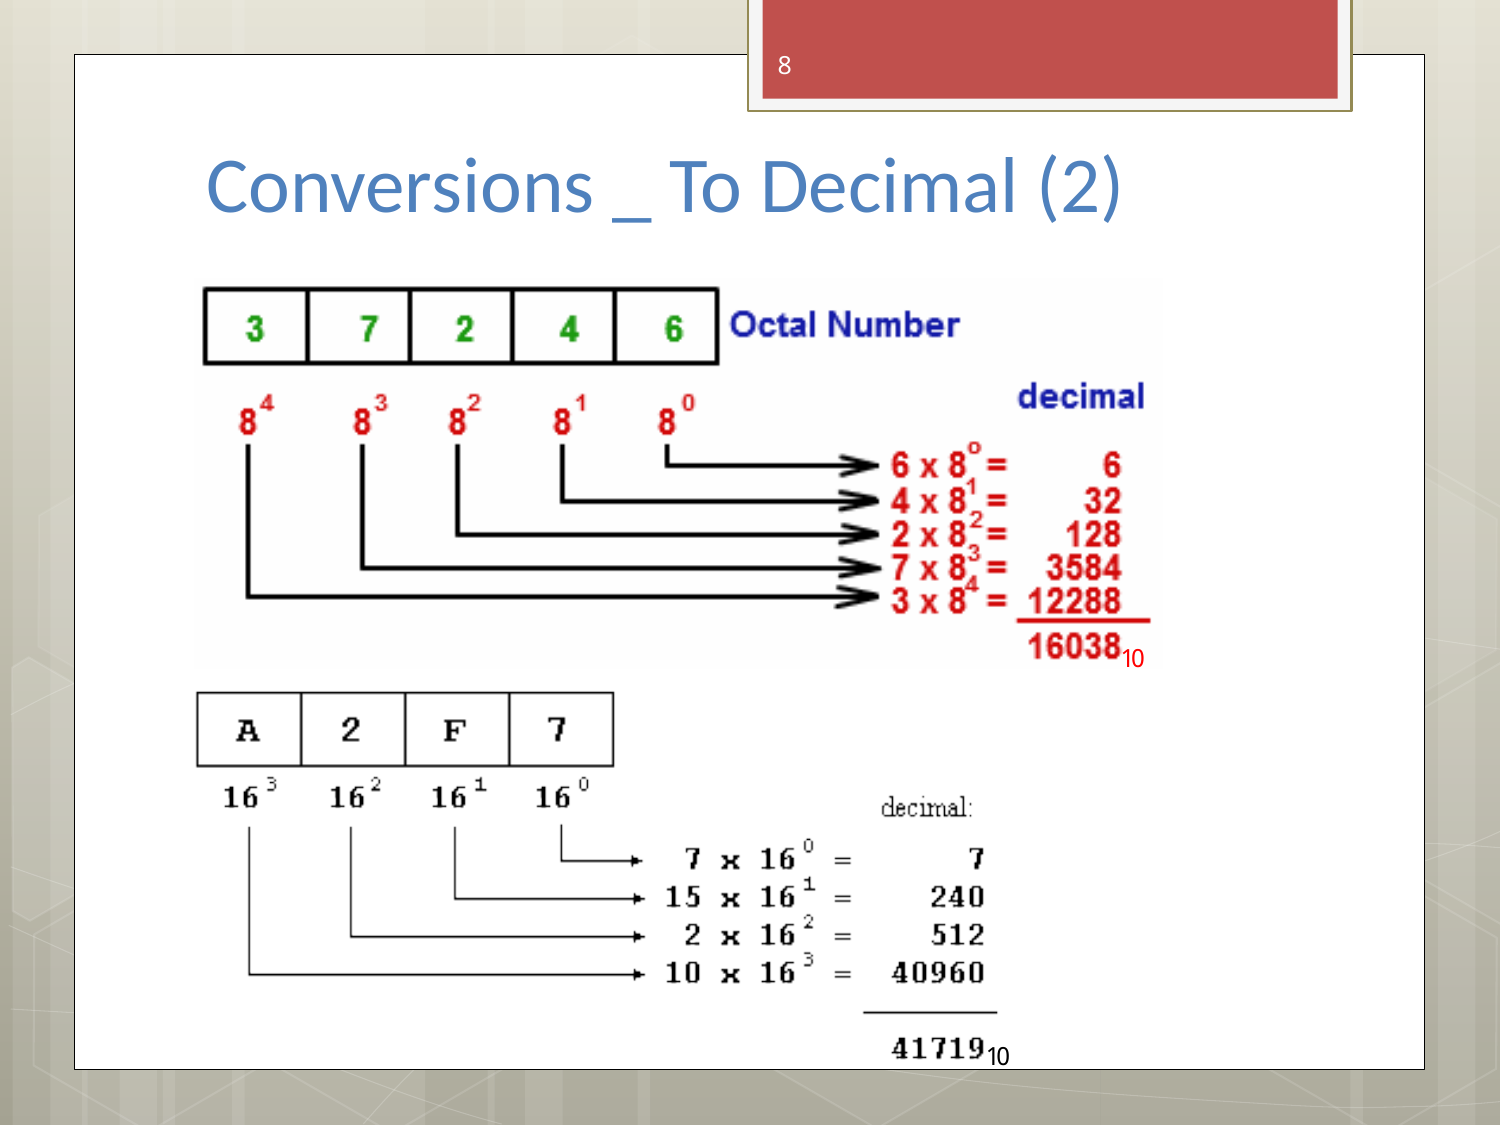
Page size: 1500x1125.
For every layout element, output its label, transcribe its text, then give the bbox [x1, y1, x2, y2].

title Conversions _ To Decimal (2) [171, 125, 1324, 236]
slide_number 8 [762, 36, 982, 97]
picture [147, 278, 1163, 1109]
